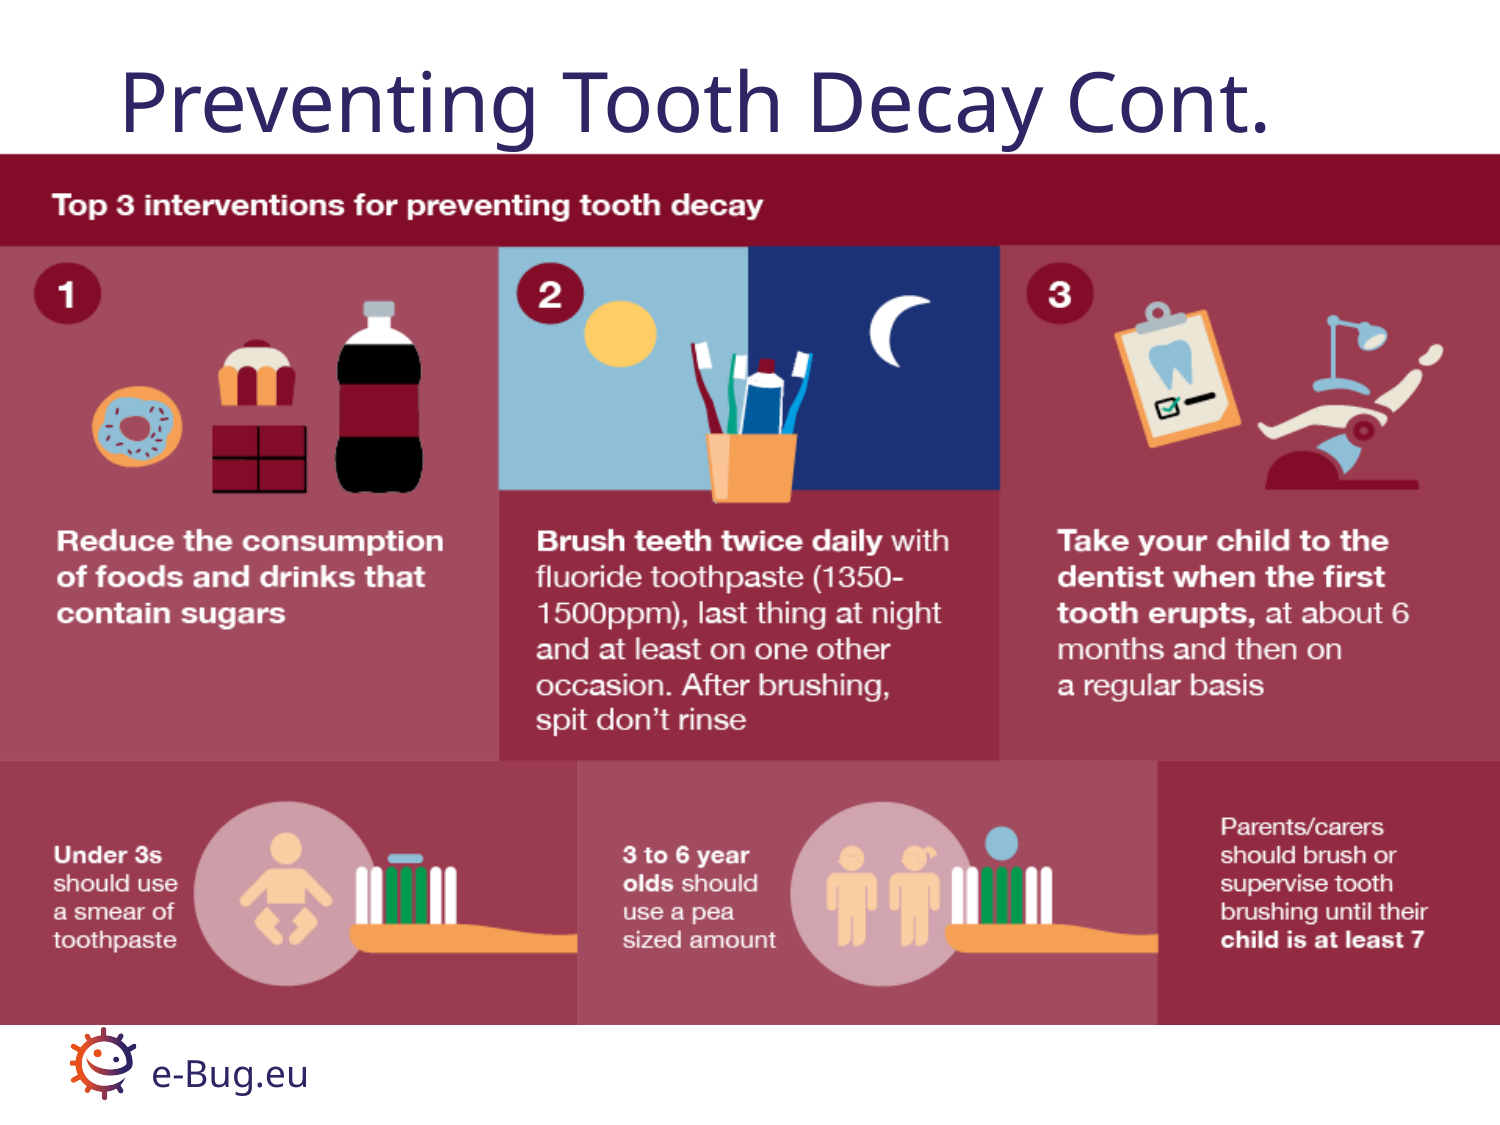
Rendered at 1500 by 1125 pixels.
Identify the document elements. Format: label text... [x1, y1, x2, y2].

title Preventing Tooth Decay Cont. [103, 0, 1397, 152]
footer e-Bug.eu [136, 1042, 643, 1103]
picture [69, 1027, 137, 1103]
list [0, 152, 1500, 1025]
